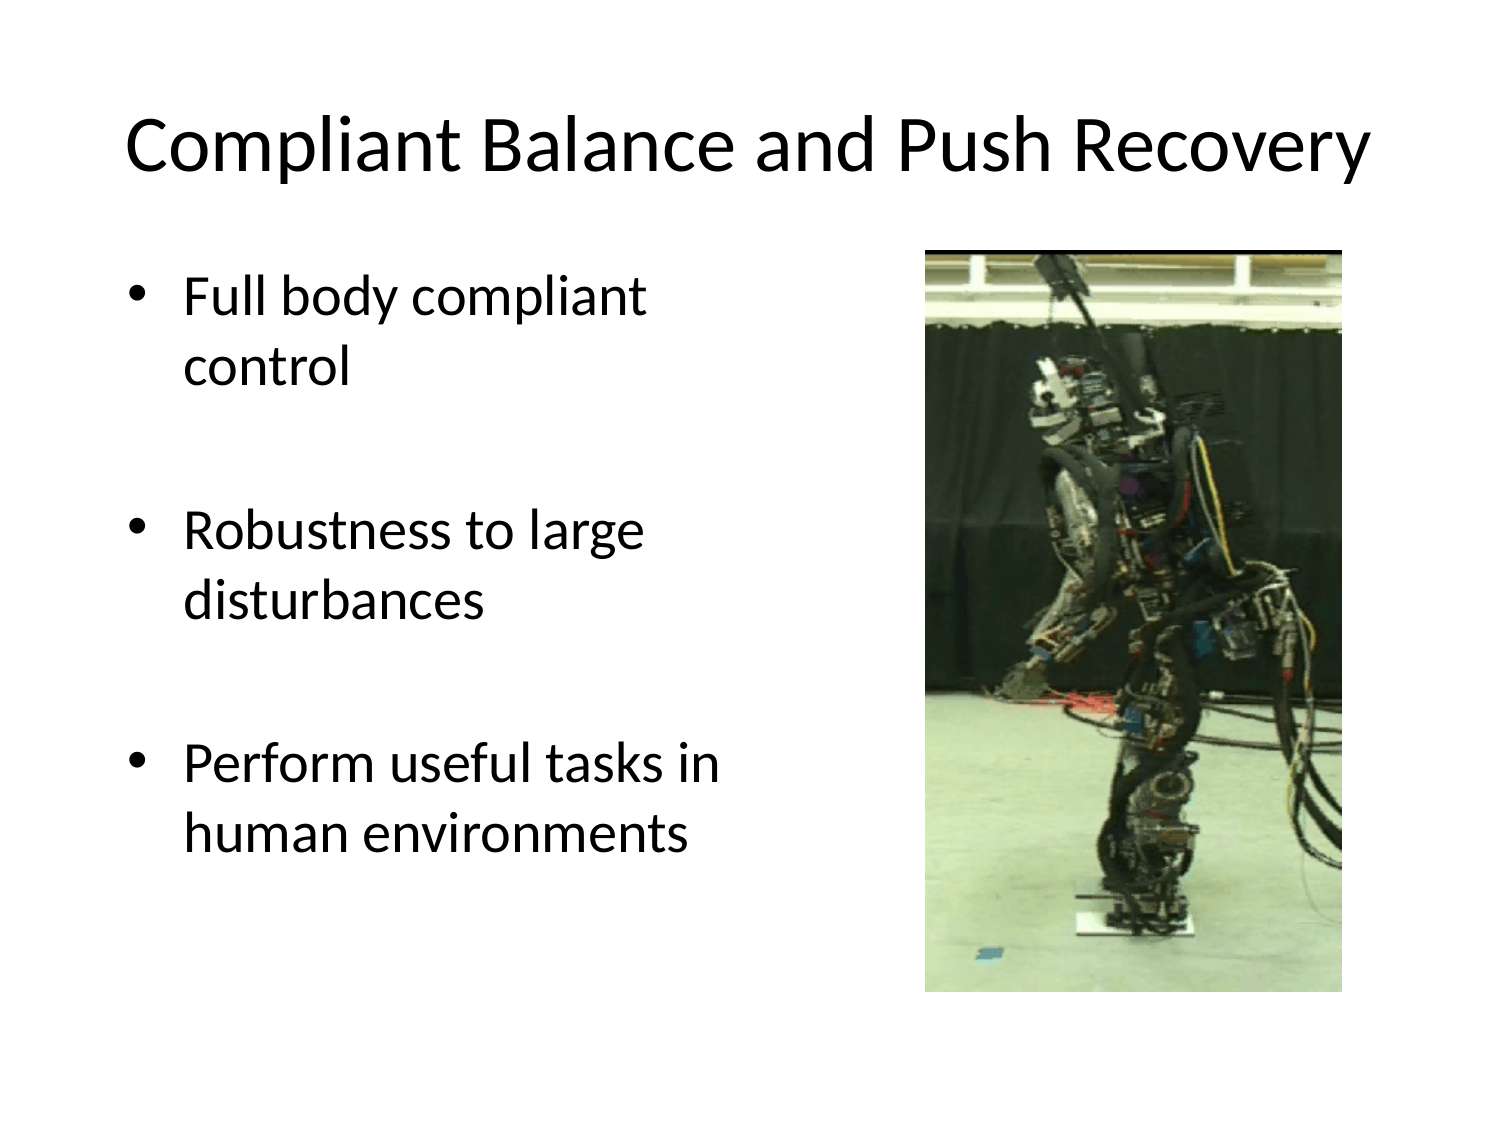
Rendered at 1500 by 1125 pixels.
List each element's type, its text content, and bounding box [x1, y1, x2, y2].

list Full body compliant control Robustness to large disturbances Perform useful tasks in human environments [112, 249, 775, 993]
title Compliant Balance and Push Recovery [75, 45, 1425, 233]
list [924, 249, 1343, 993]
